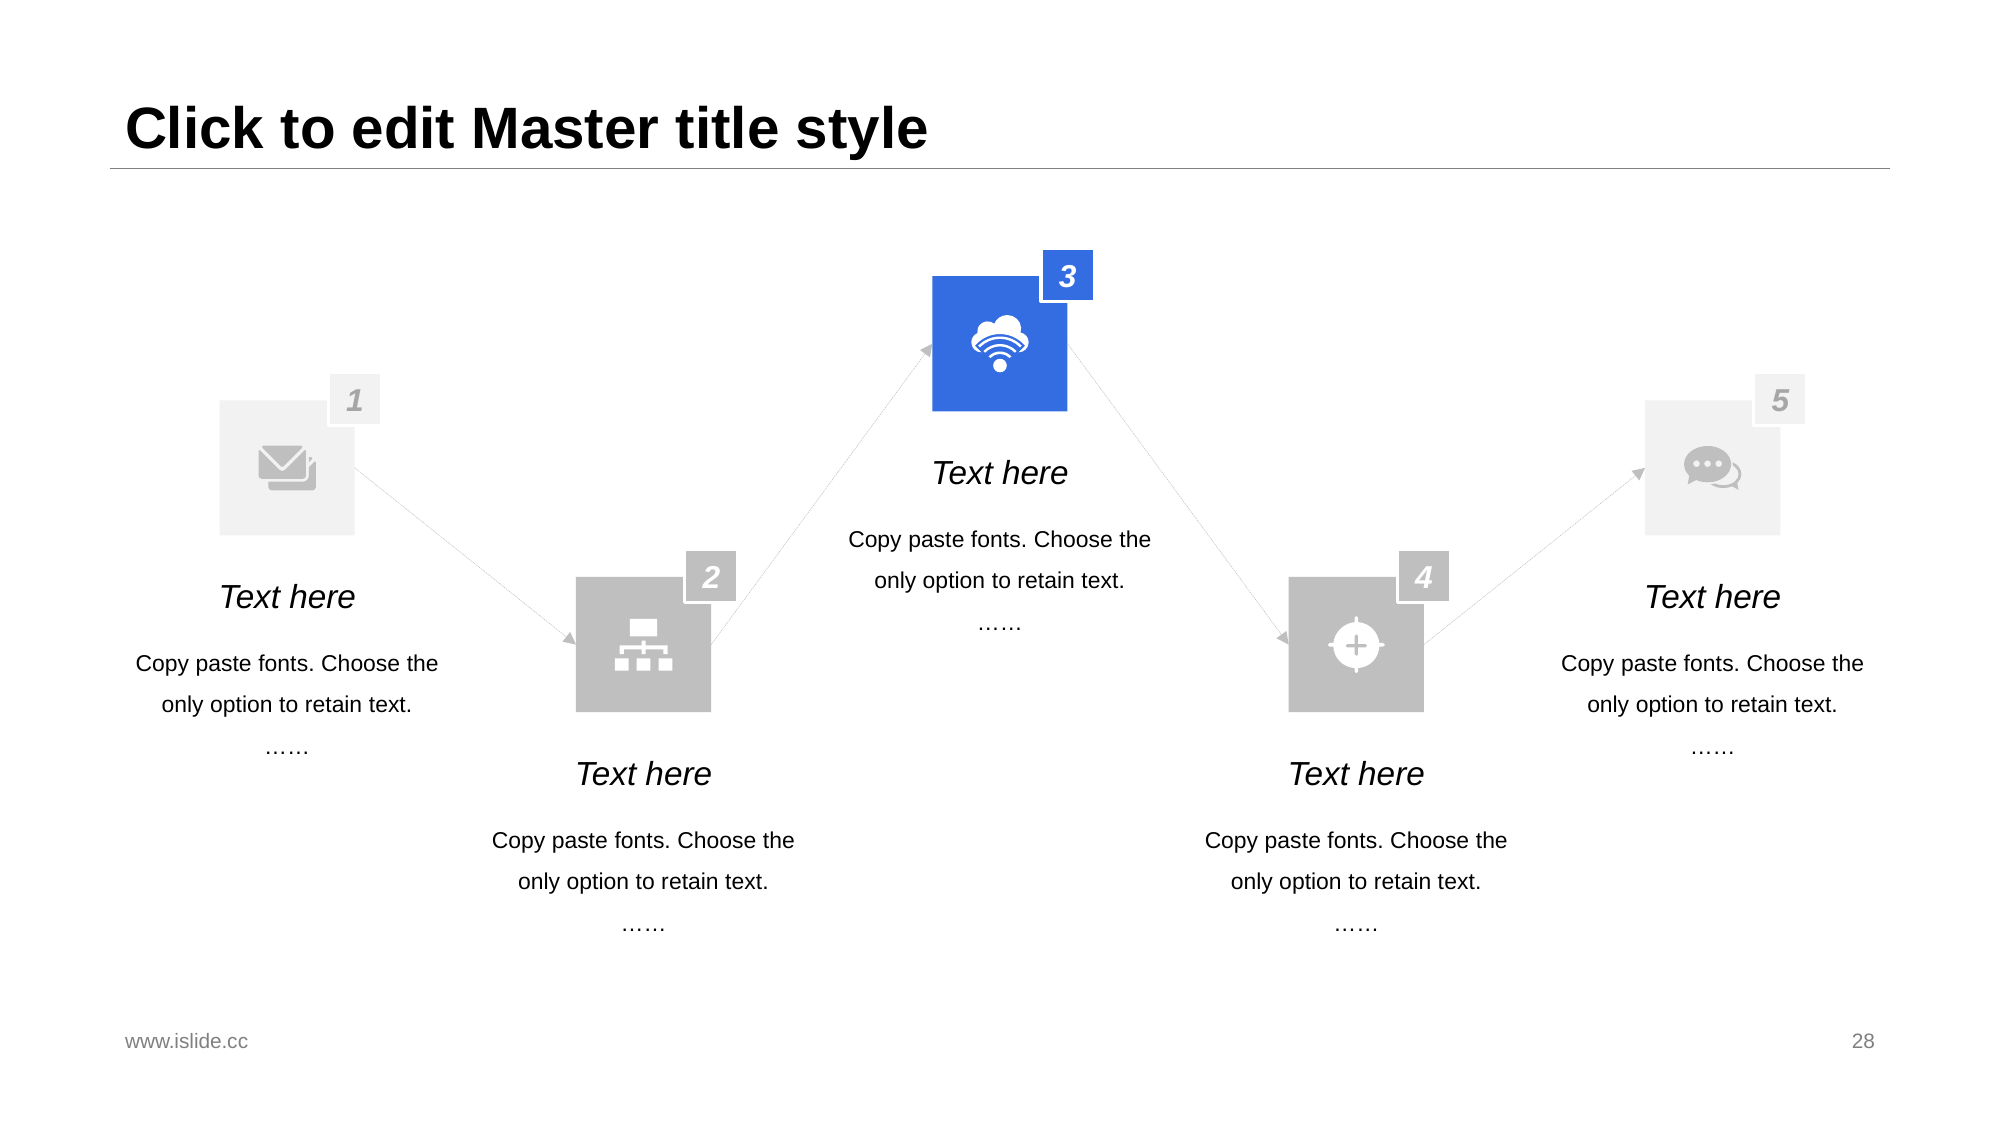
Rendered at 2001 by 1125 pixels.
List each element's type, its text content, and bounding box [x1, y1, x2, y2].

title Click to edit Master title style [109, 0, 1890, 169]
slide_number 28 [1412, 1023, 1890, 1058]
footer www.islide.cc [109, 1023, 790, 1058]
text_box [110, 248, 1890, 946]
